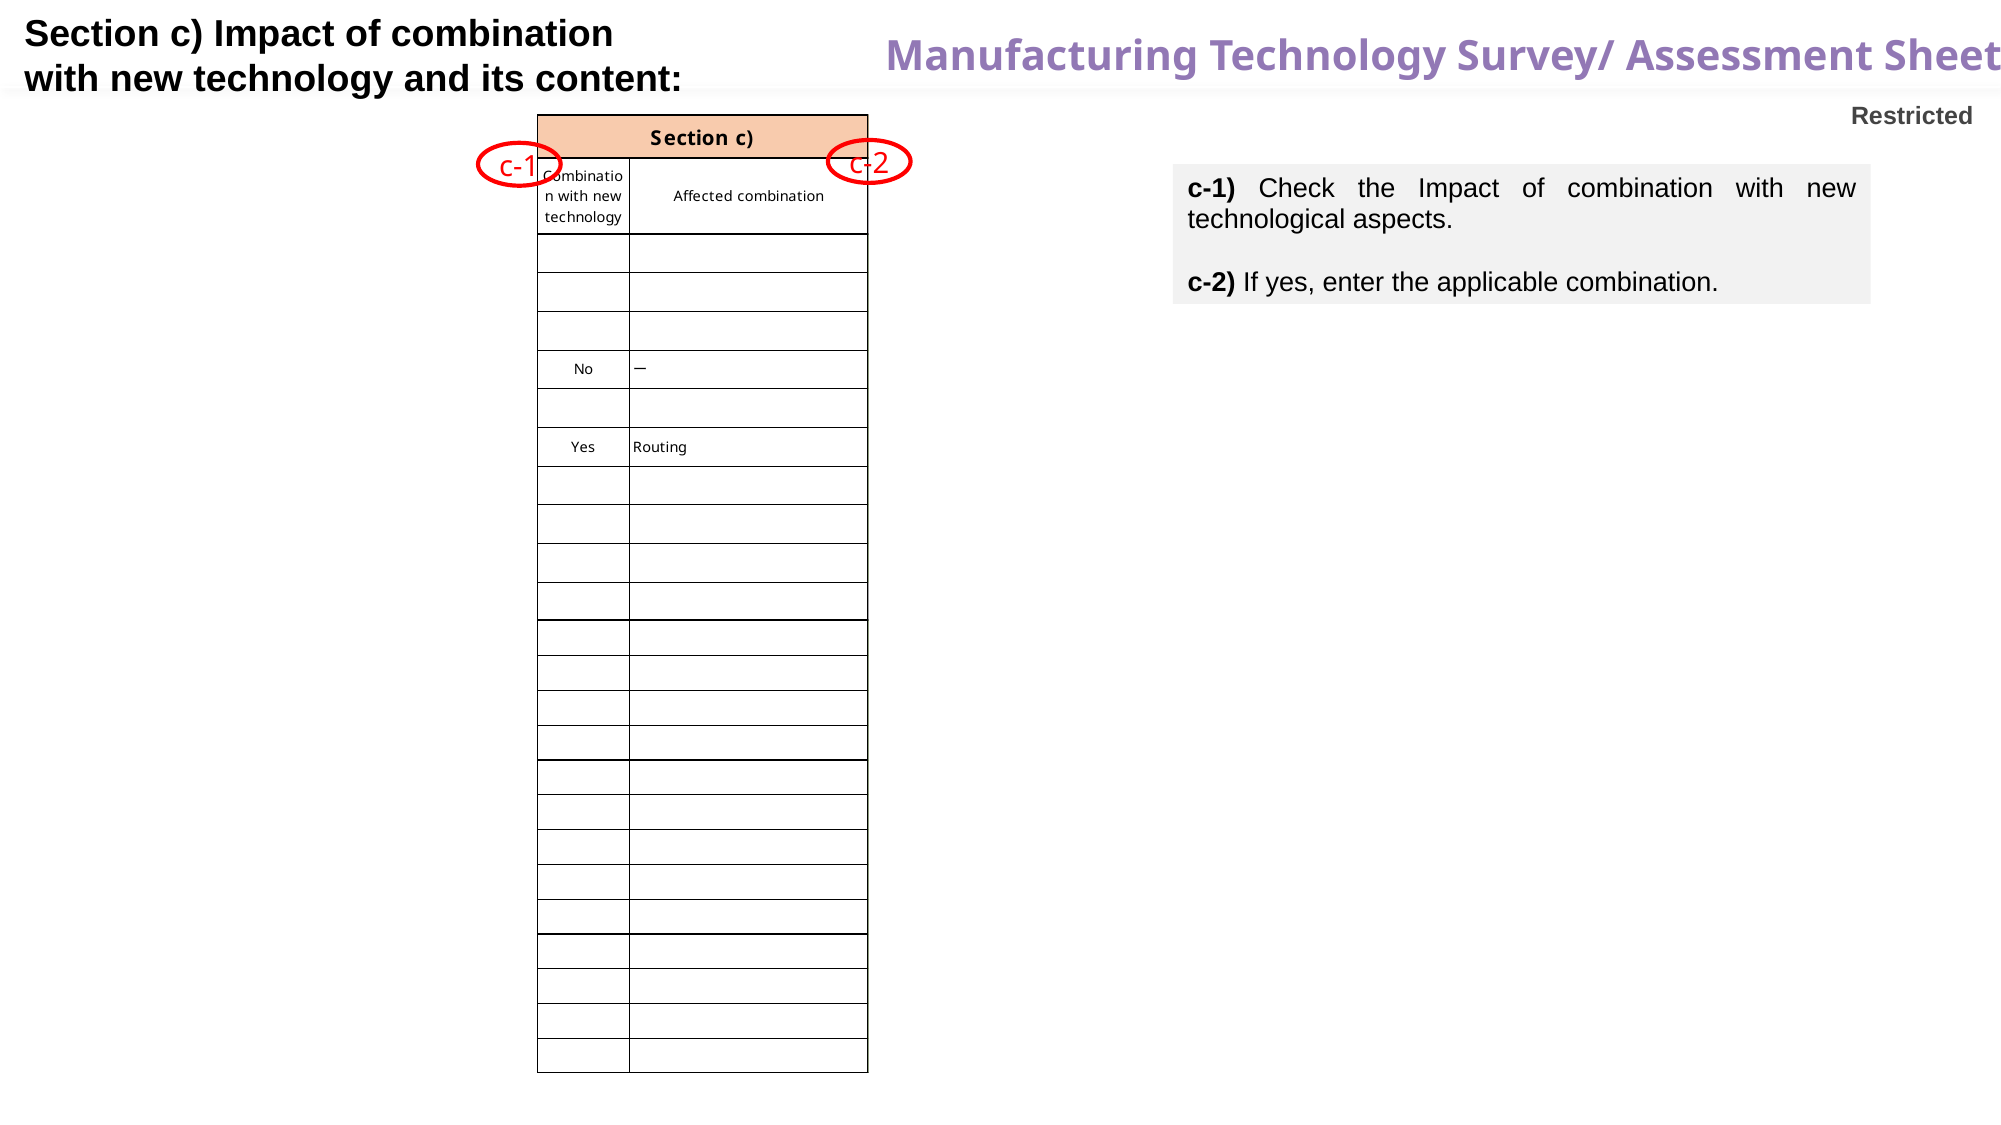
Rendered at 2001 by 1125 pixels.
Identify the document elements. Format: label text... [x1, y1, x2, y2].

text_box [477, 139, 561, 191]
text_box c-1) Check the Impact of combination with new technological aspects. c-2) If yes, enter the applicable combination. [1172, 164, 1871, 304]
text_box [827, 137, 911, 188]
text_box Restricted [1829, 92, 1989, 137]
picture [536, 114, 870, 1074]
text_box Section c) Impact of combination with new technology and its content: [9, 1, 1265, 106]
